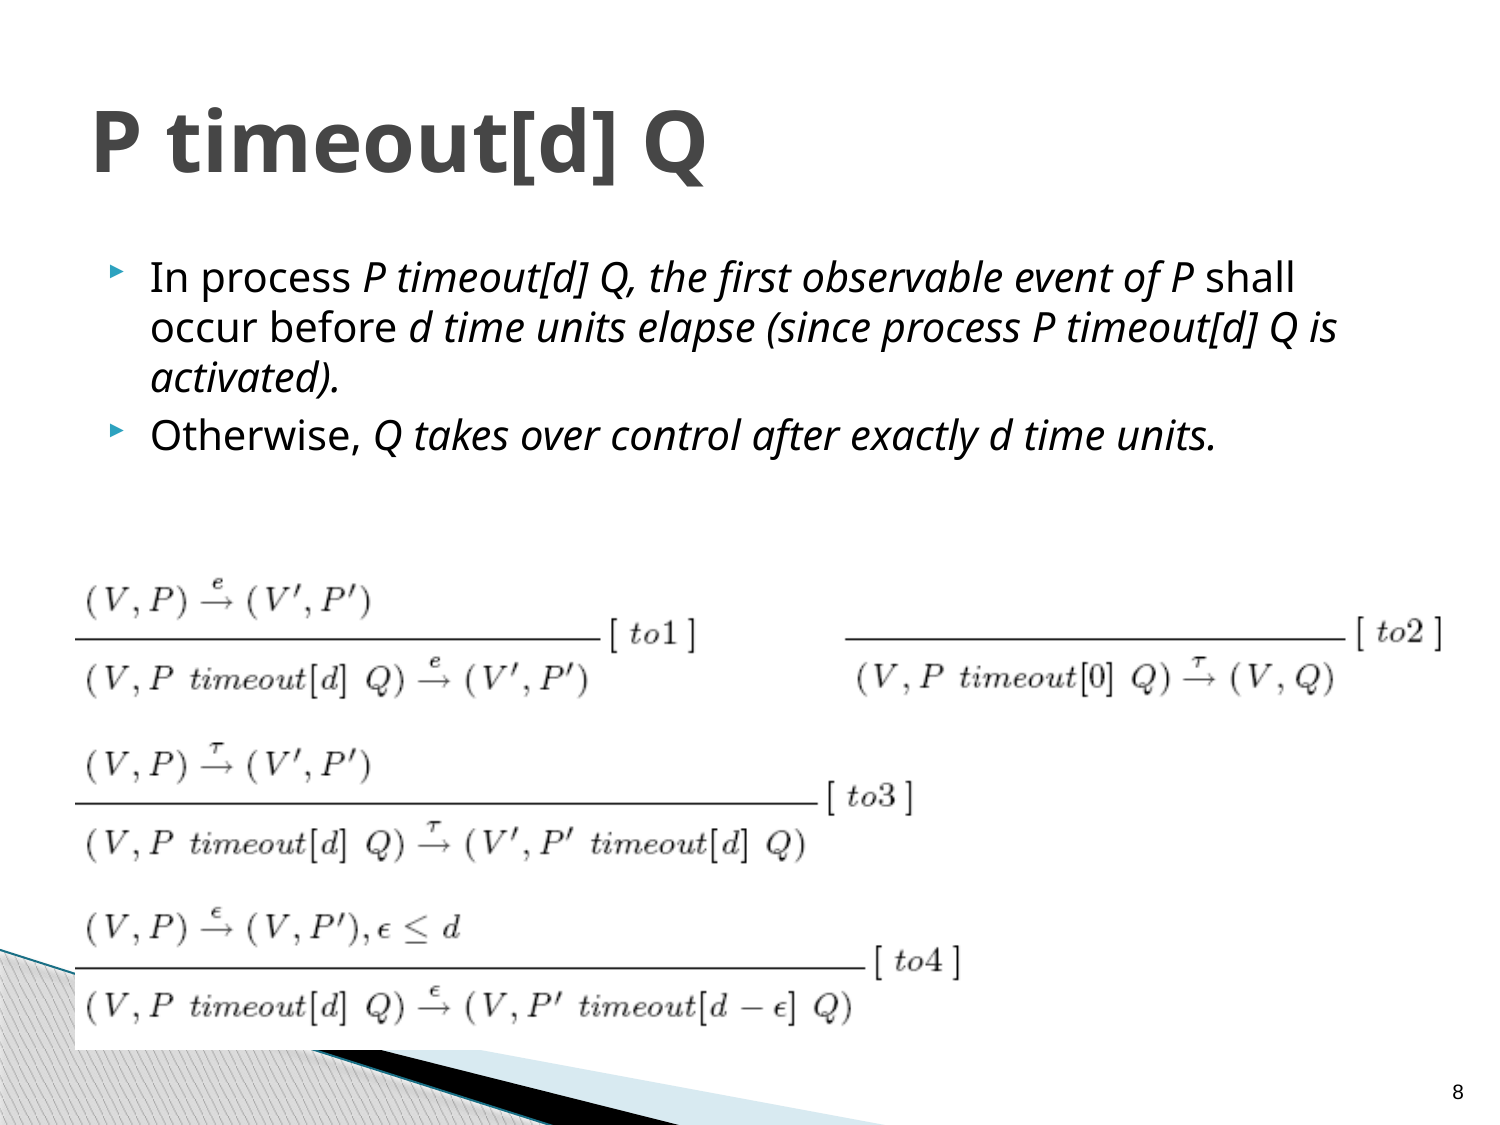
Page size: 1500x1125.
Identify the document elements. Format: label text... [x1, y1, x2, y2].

title P timeout[d] Q [75, 45, 1425, 233]
slide_number 8 [1418, 1051, 1479, 1112]
list In process P timeout[d] Q, the first observable event of P shall occur before d time units elapse (since process P timeout[d] Q is activated). Otherwise, Q takes over control after exactly d time units. [75, 243, 1425, 562]
picture [74, 562, 1451, 1051]
